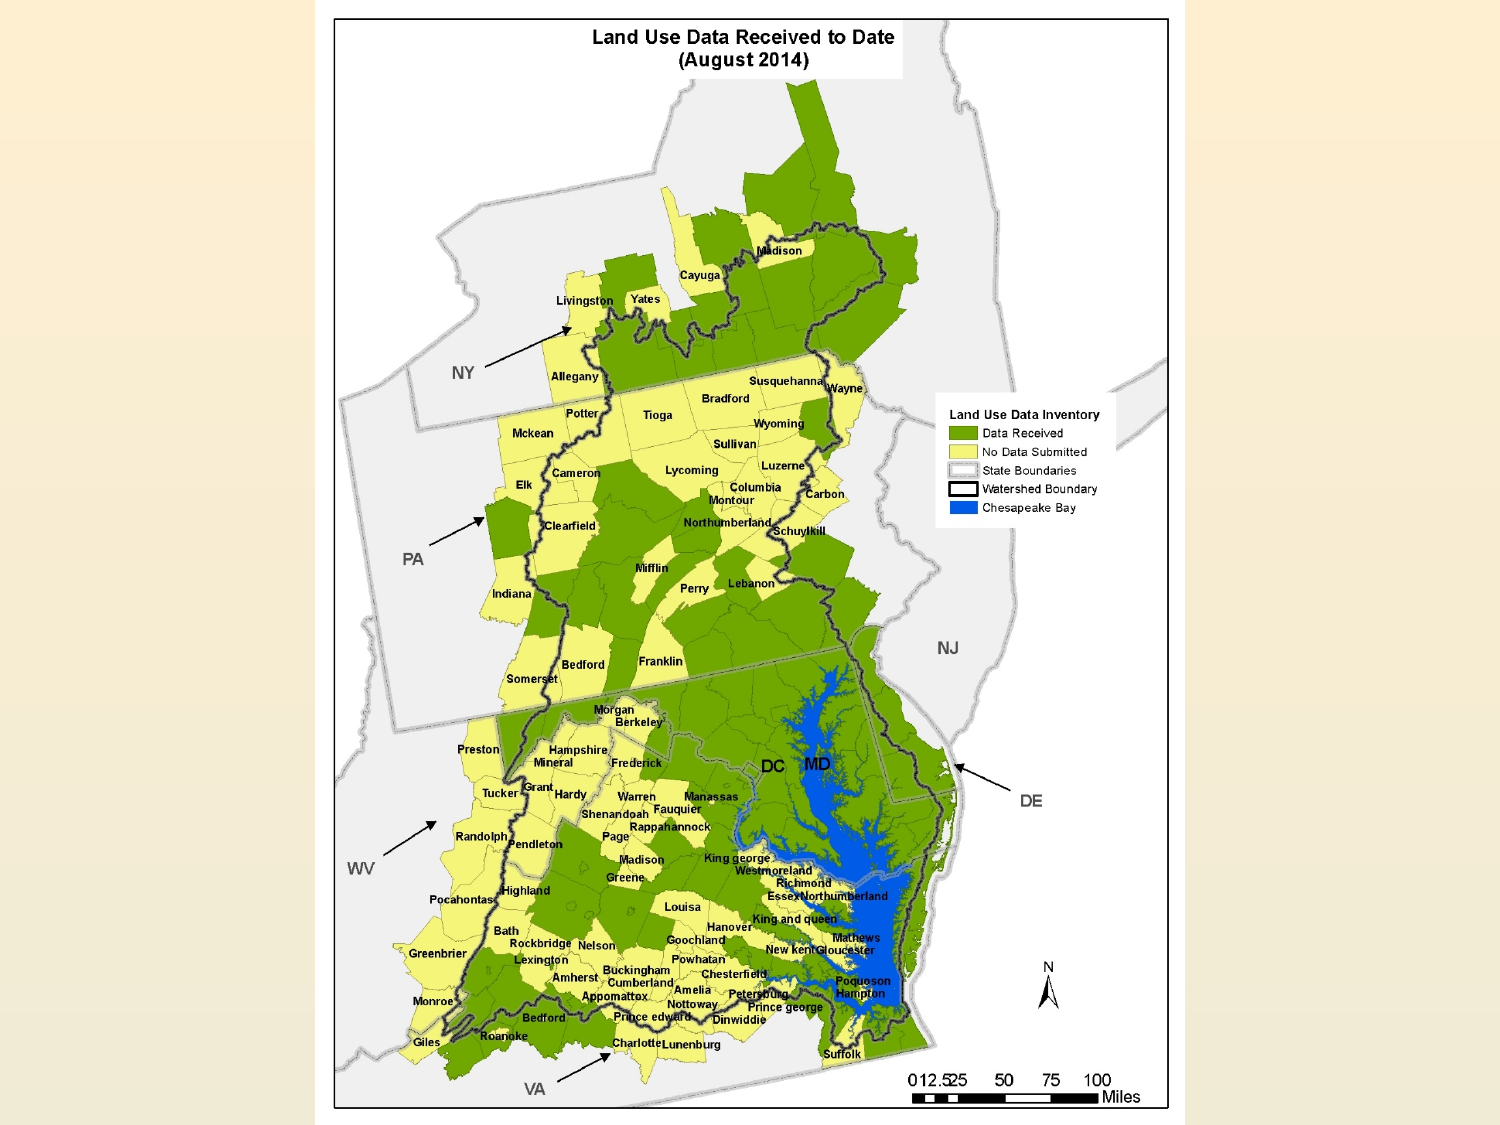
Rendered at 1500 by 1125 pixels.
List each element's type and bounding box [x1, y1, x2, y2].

picture [315, 0, 1185, 1125]
